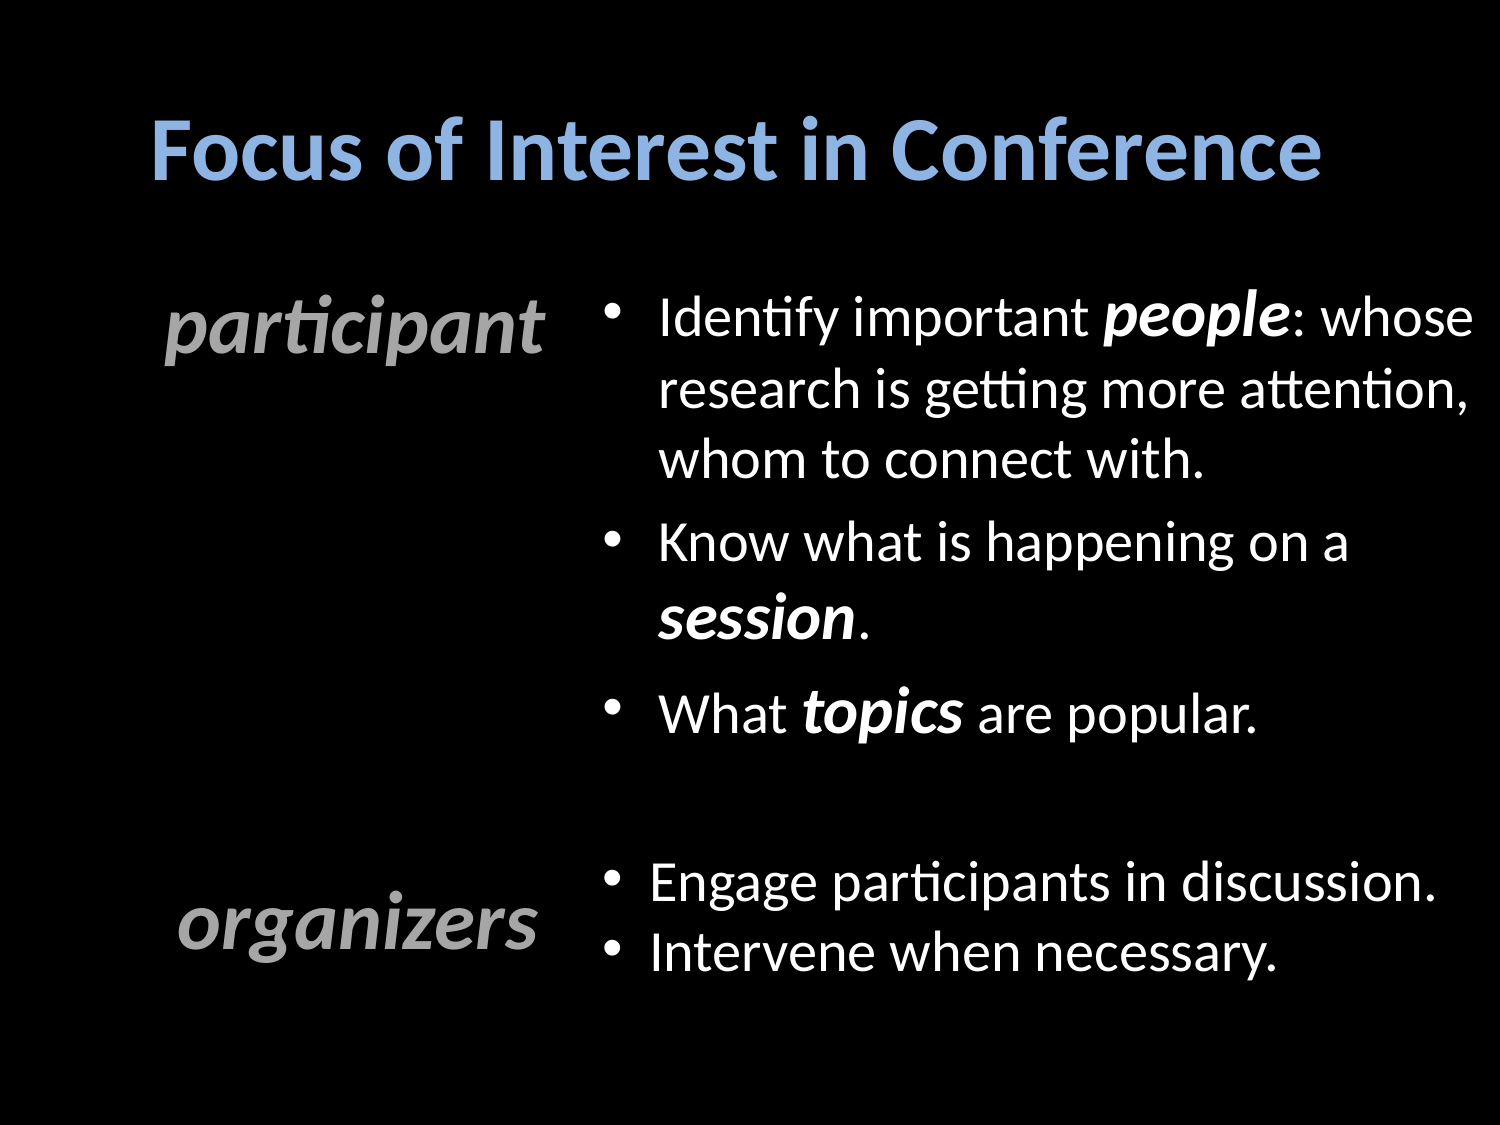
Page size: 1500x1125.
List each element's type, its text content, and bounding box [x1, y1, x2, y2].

list Identify important people: whose research is getting more attention, whom to connect with. Know what is happening on a session. What topics are popular. [587, 262, 1500, 788]
text_box organizers [162, 858, 563, 974]
text_box participant [149, 262, 600, 378]
text_box Engage participants in discussion. Intervene when necessary. [587, 835, 1500, 1060]
title Focus of Interest in Conference [62, 50, 1413, 238]
